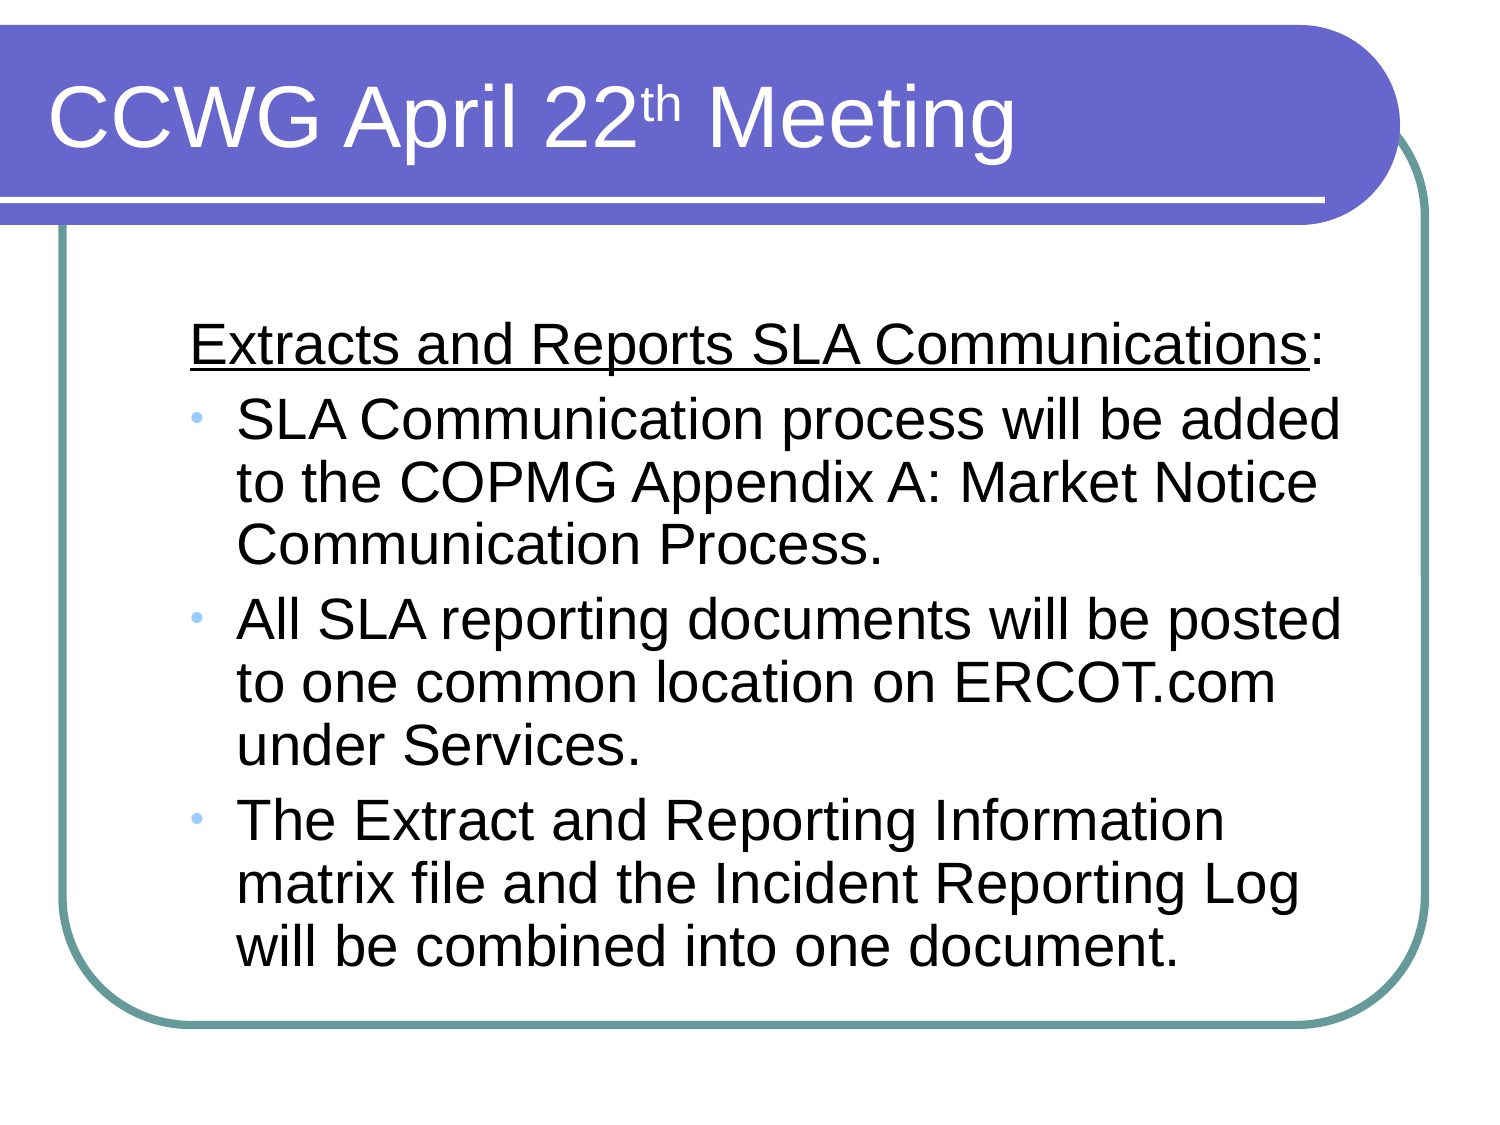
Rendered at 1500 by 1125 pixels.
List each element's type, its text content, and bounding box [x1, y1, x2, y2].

list Extracts and Reports SLA Communications: SLA Communication process will be added to the COPMG Appendix A: Market Notice Communication Process. All SLA reporting documents will be posted to one common location on ERCOT.com under Services. The Extract and Reporting Information matrix file and the Incident Reporting Log will be combined into one document. [99, 224, 1401, 1013]
title CCWG April 22th Meeting [31, 37, 1348, 188]
